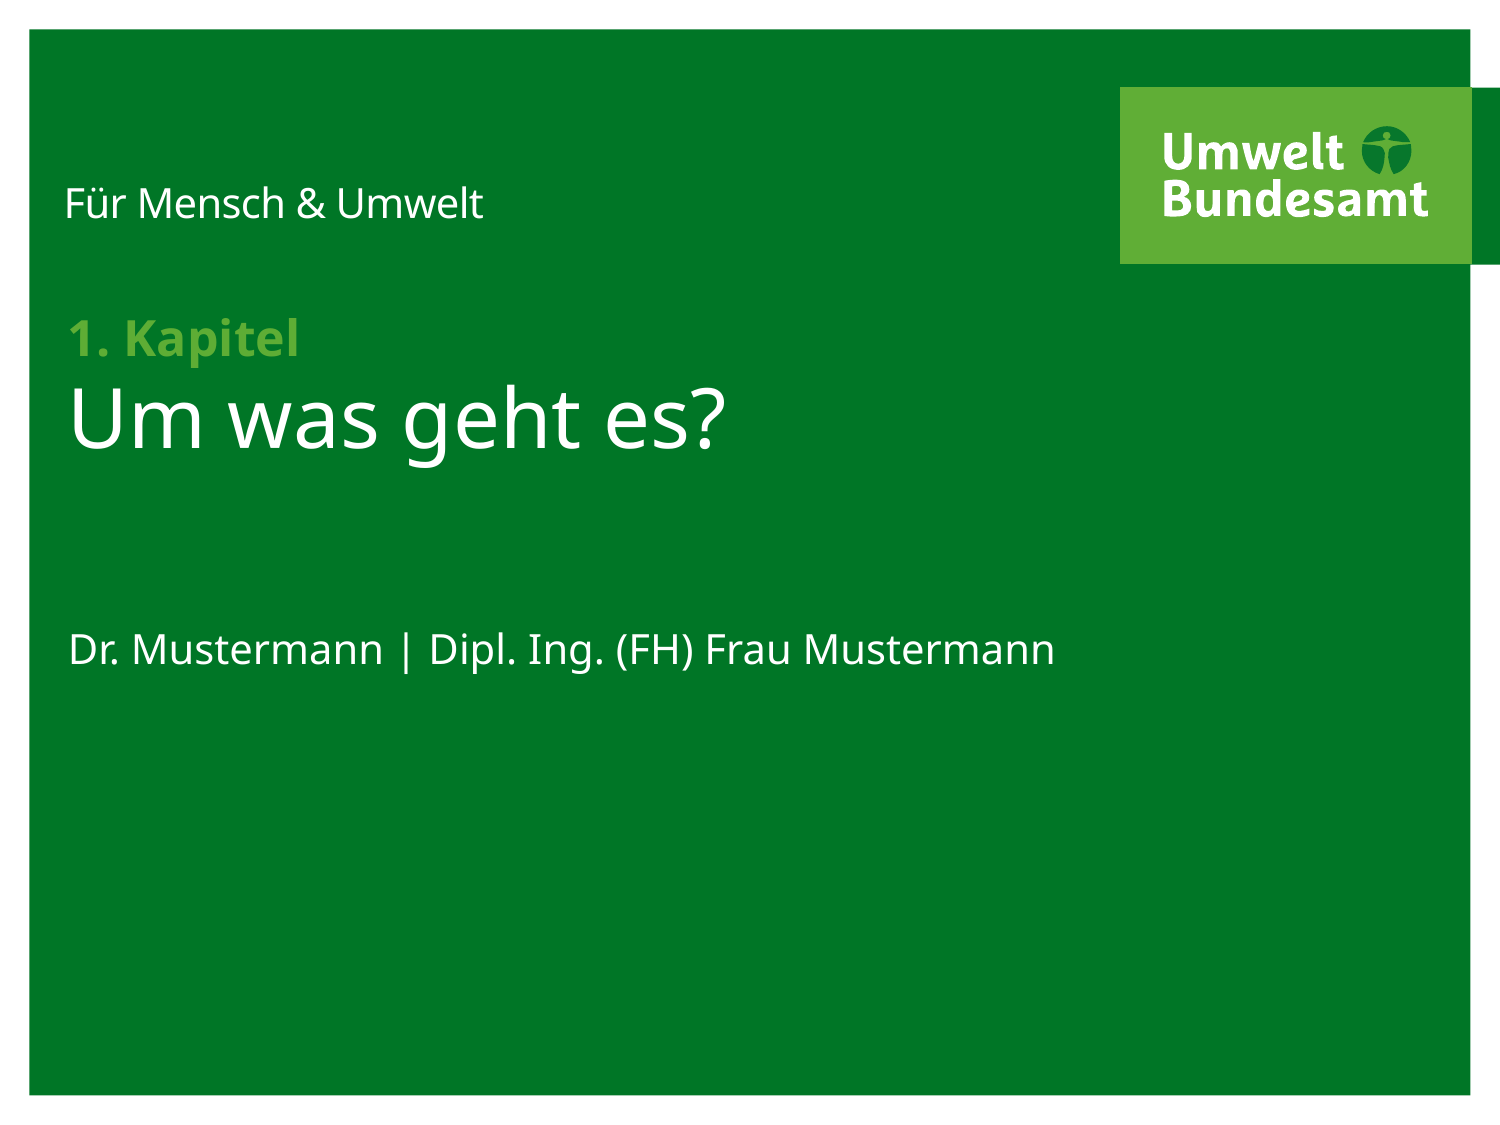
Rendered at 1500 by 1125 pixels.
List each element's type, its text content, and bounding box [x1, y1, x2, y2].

title 1. Kapitel [67, 307, 1427, 367]
subtitle Um was geht es? [67, 377, 1427, 621]
list Dr. Mustermann | Dipl. Ing. (FH) Frau Mustermann [67, 623, 1427, 1007]
